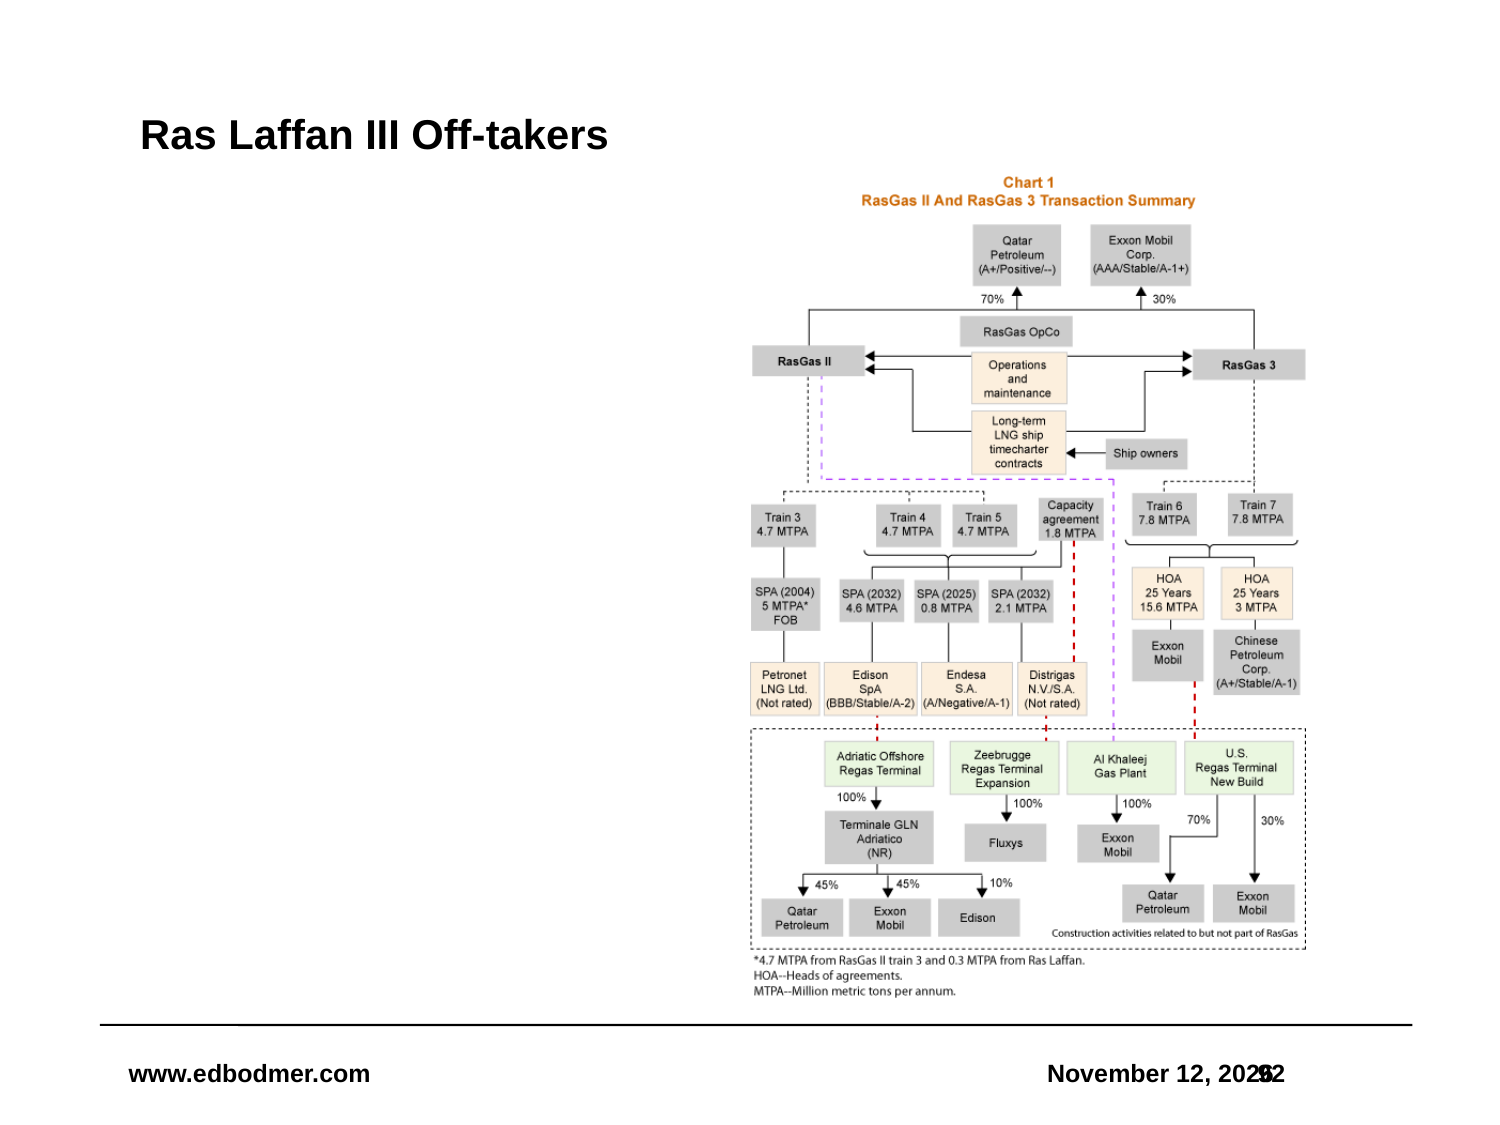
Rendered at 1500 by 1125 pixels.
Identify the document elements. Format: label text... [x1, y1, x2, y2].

title Ras Laffan III Off-takers [124, 99, 1288, 226]
picture [749, 174, 1306, 1014]
